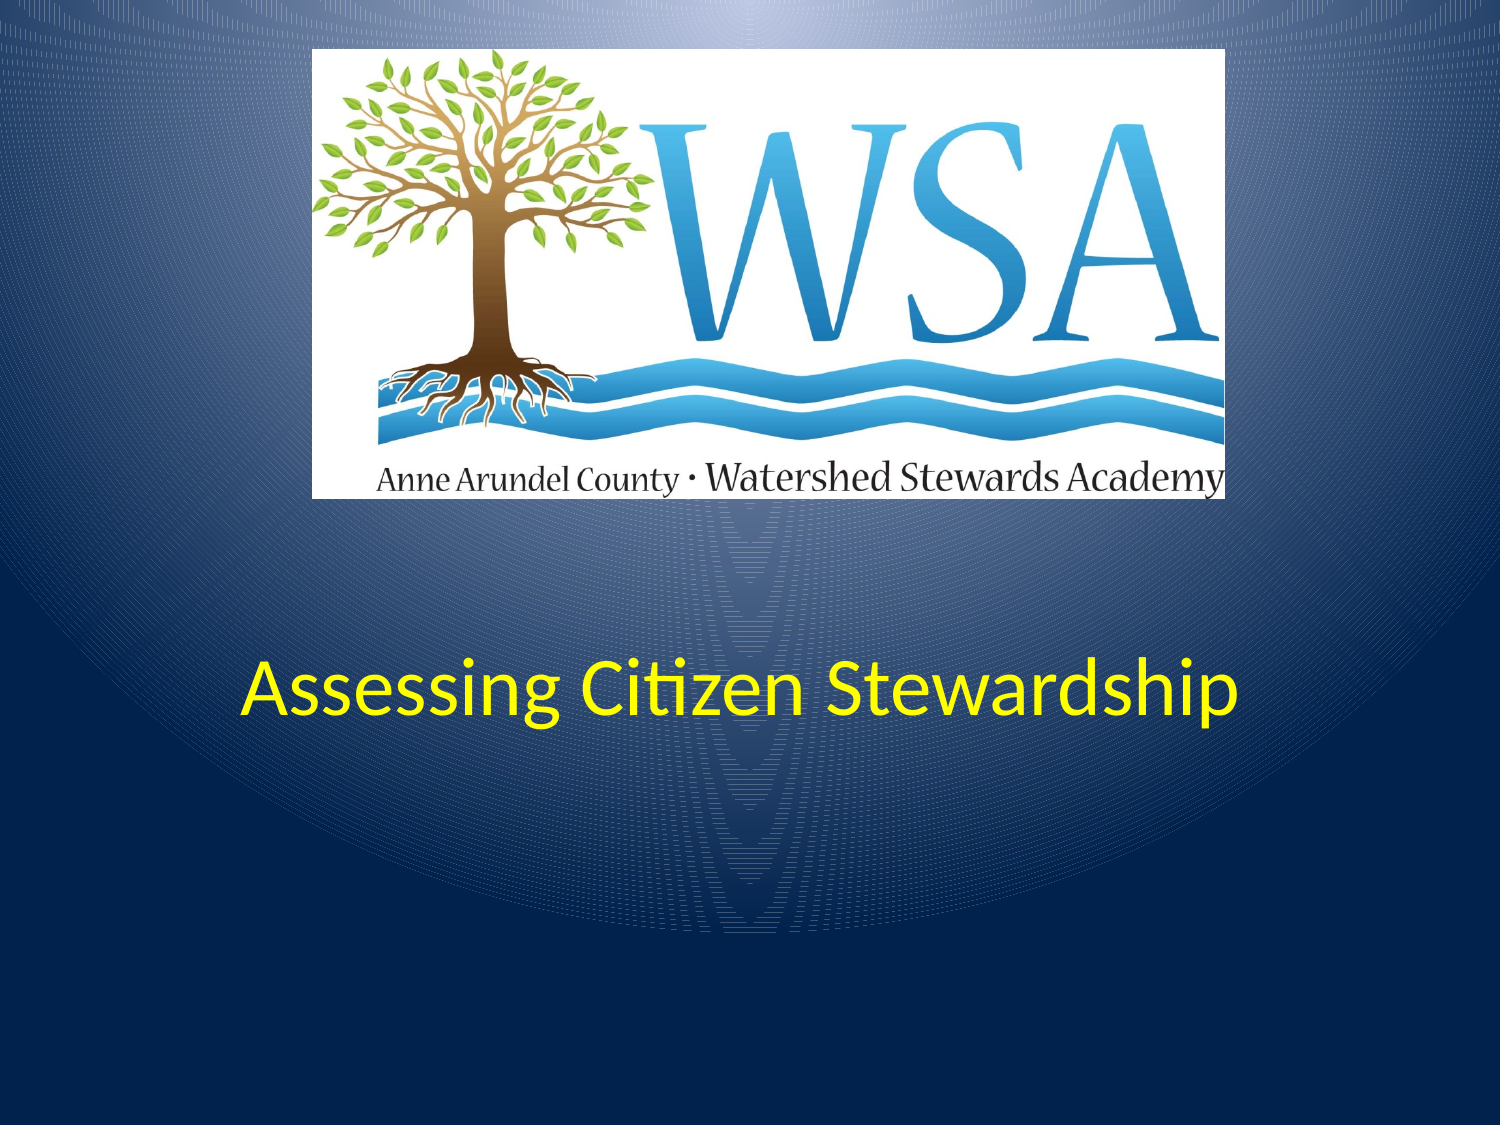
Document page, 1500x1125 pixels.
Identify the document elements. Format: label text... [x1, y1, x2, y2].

picture [312, 49, 1226, 499]
subtitle Assessing Citizen Stewardship [225, 624, 1275, 913]
